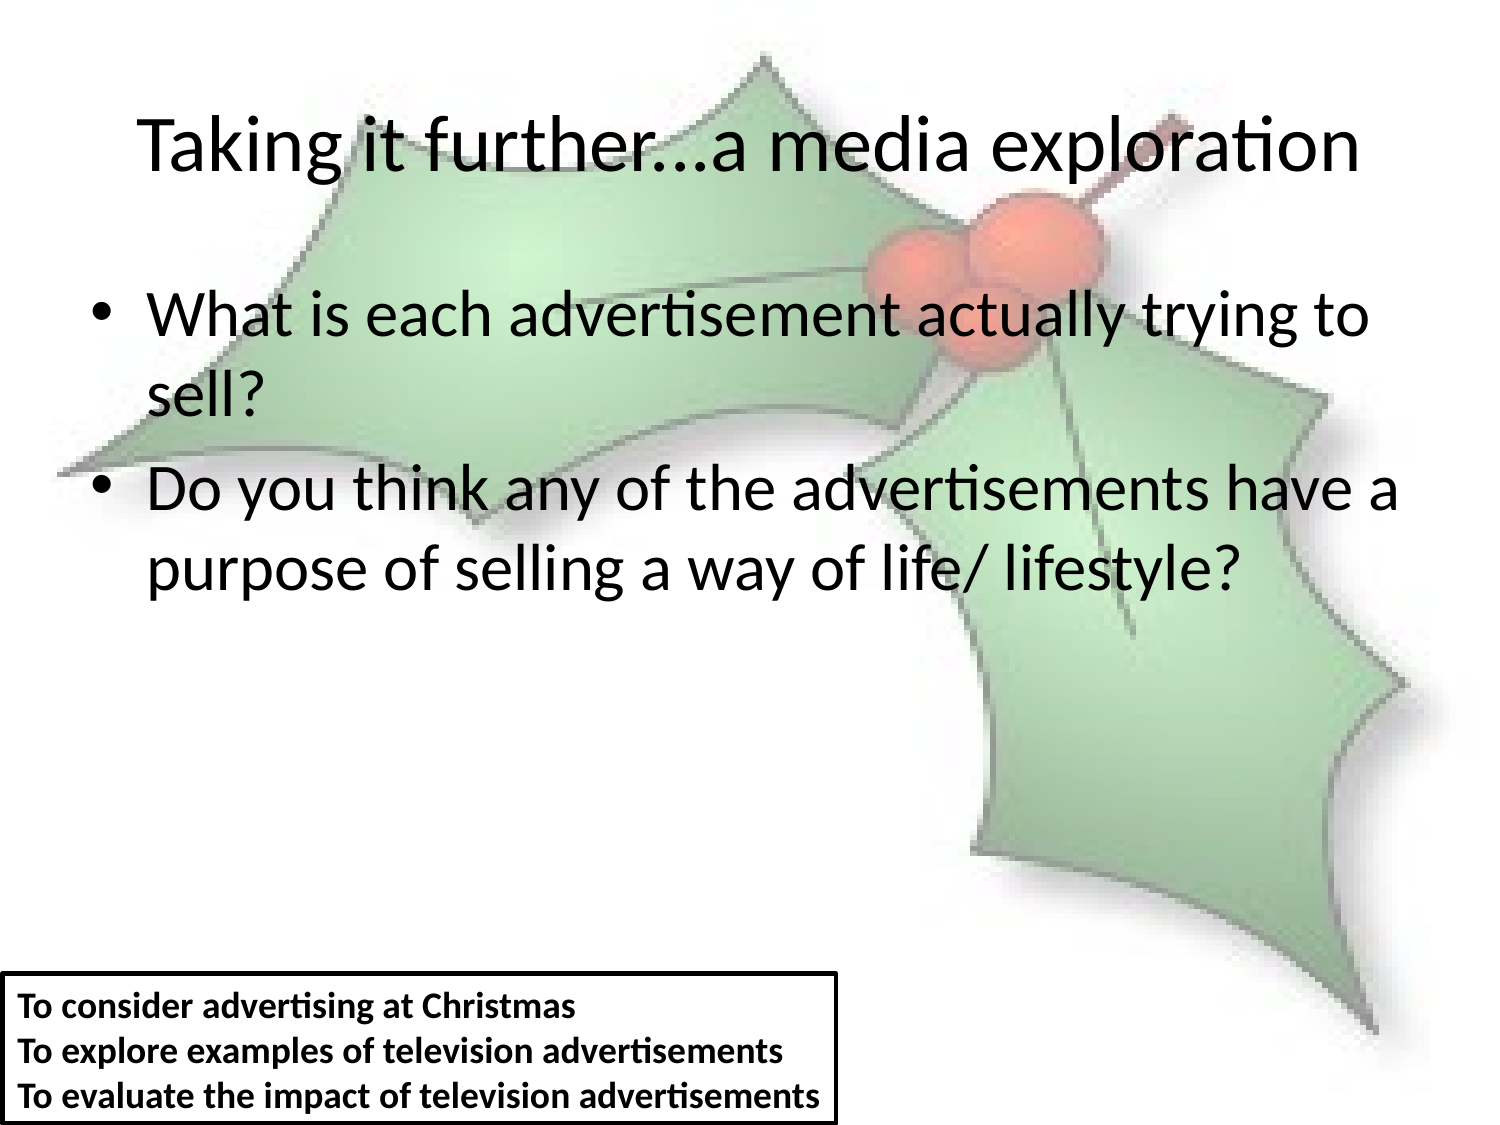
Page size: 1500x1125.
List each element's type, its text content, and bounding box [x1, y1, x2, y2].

list What is each advertisement actually trying to sell? Do you think any of the advertisements have a purpose of selling a way of life/ lifestyle? [75, 262, 1425, 1005]
text_box To consider advertising at Christmas To explore examples of television advertisements To evaluate the impact of television advertisements [2, 973, 836, 1124]
title Taking it further...a media exploration [75, 45, 1425, 233]
